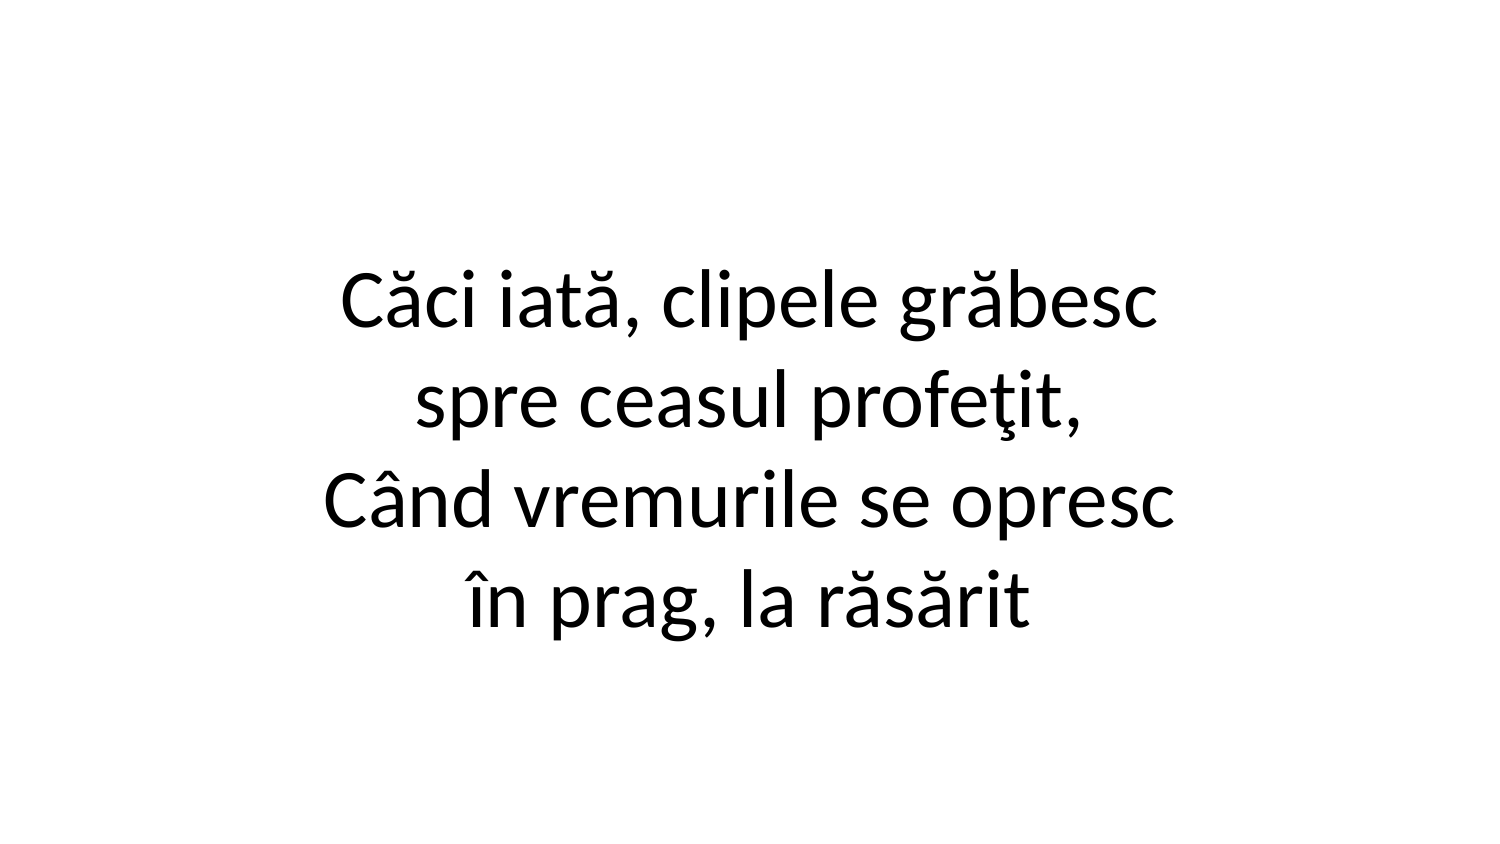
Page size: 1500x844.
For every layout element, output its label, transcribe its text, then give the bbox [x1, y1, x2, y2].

text_box Căci iată, clipele grăbesc spre ceasul profeţit, Când vremurile se opresc în prag, la răsărit [308, 192, 1192, 652]
